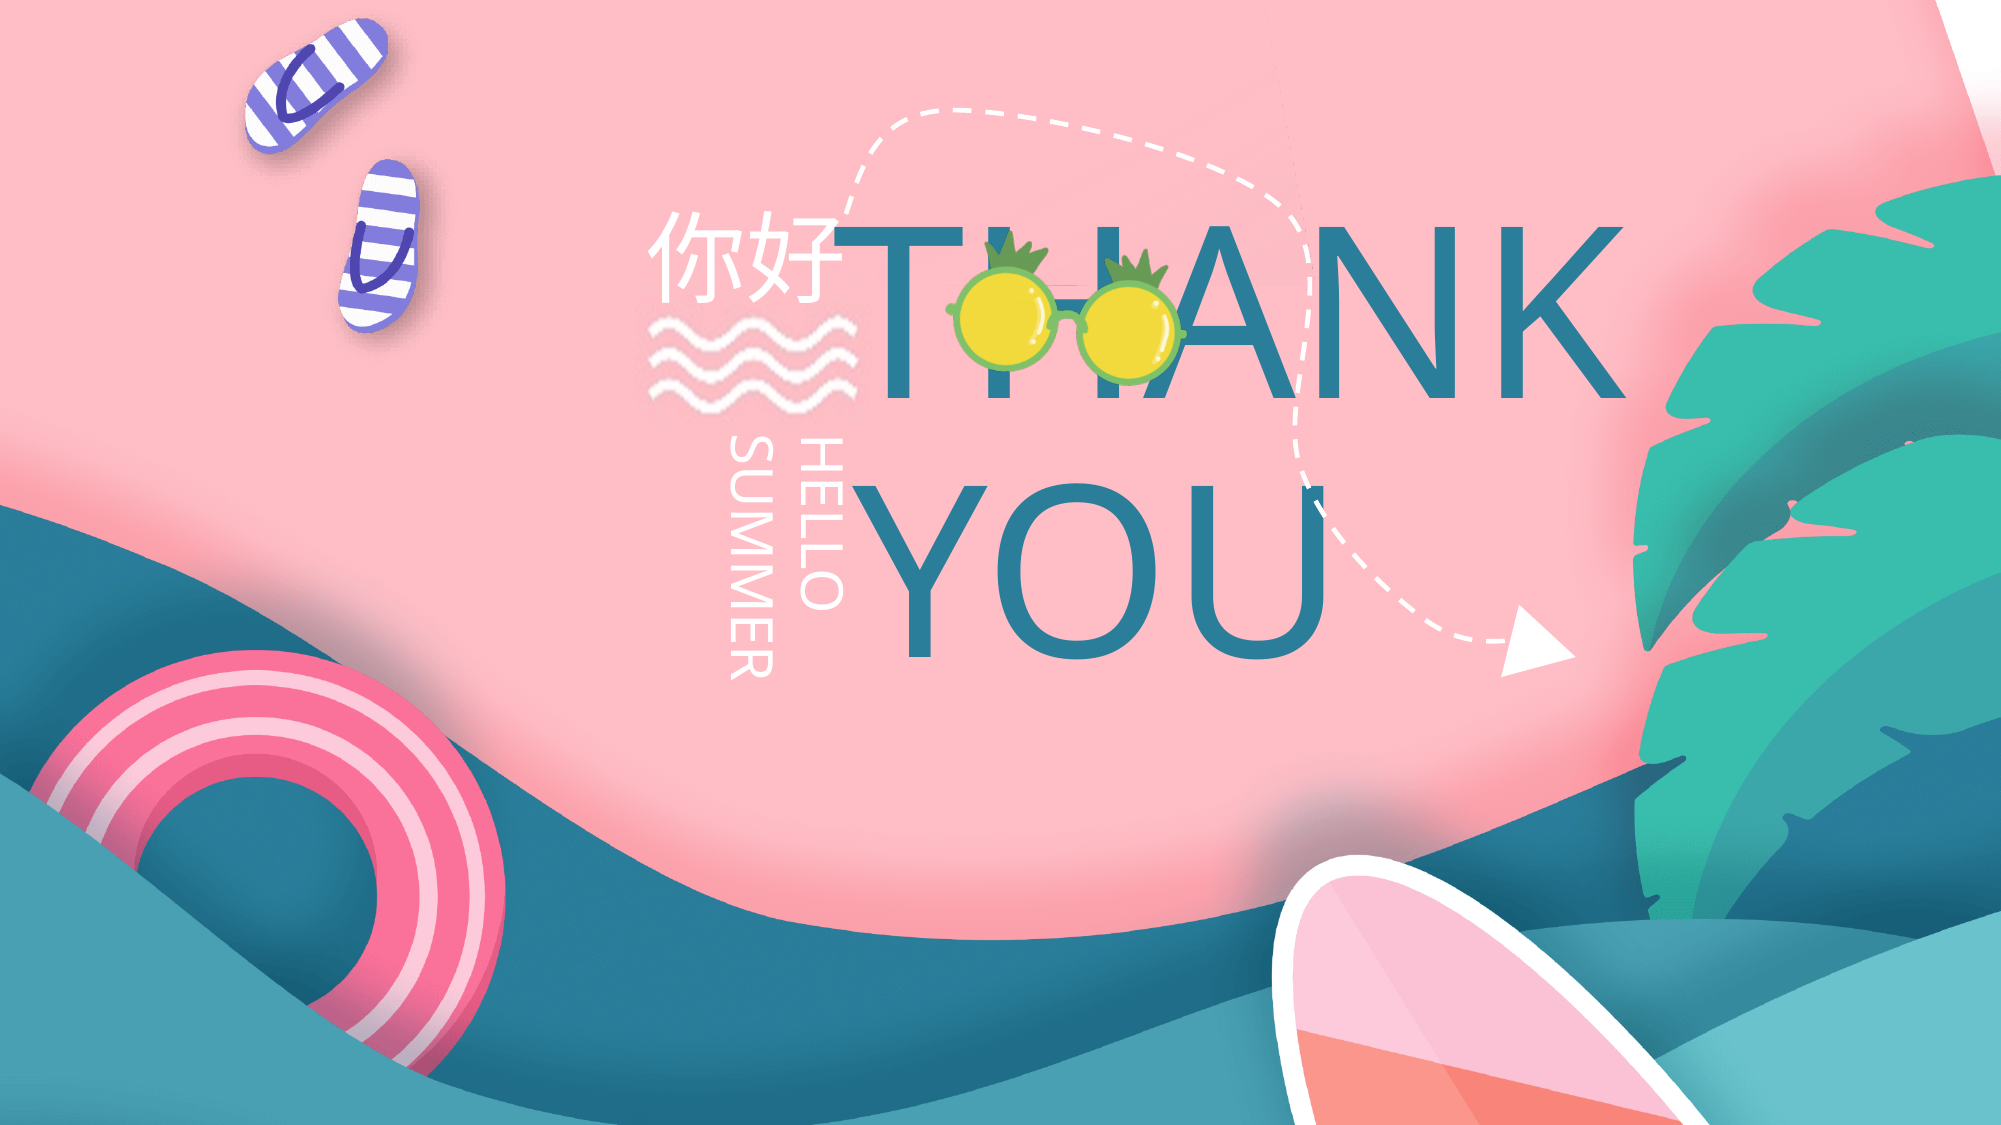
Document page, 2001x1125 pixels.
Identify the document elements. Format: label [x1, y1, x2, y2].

text_box [817, 151, 1980, 458]
text_box [846, 110, 1575, 151]
text_box [846, 458, 1575, 685]
picture [0, 0, 2001, 1125]
